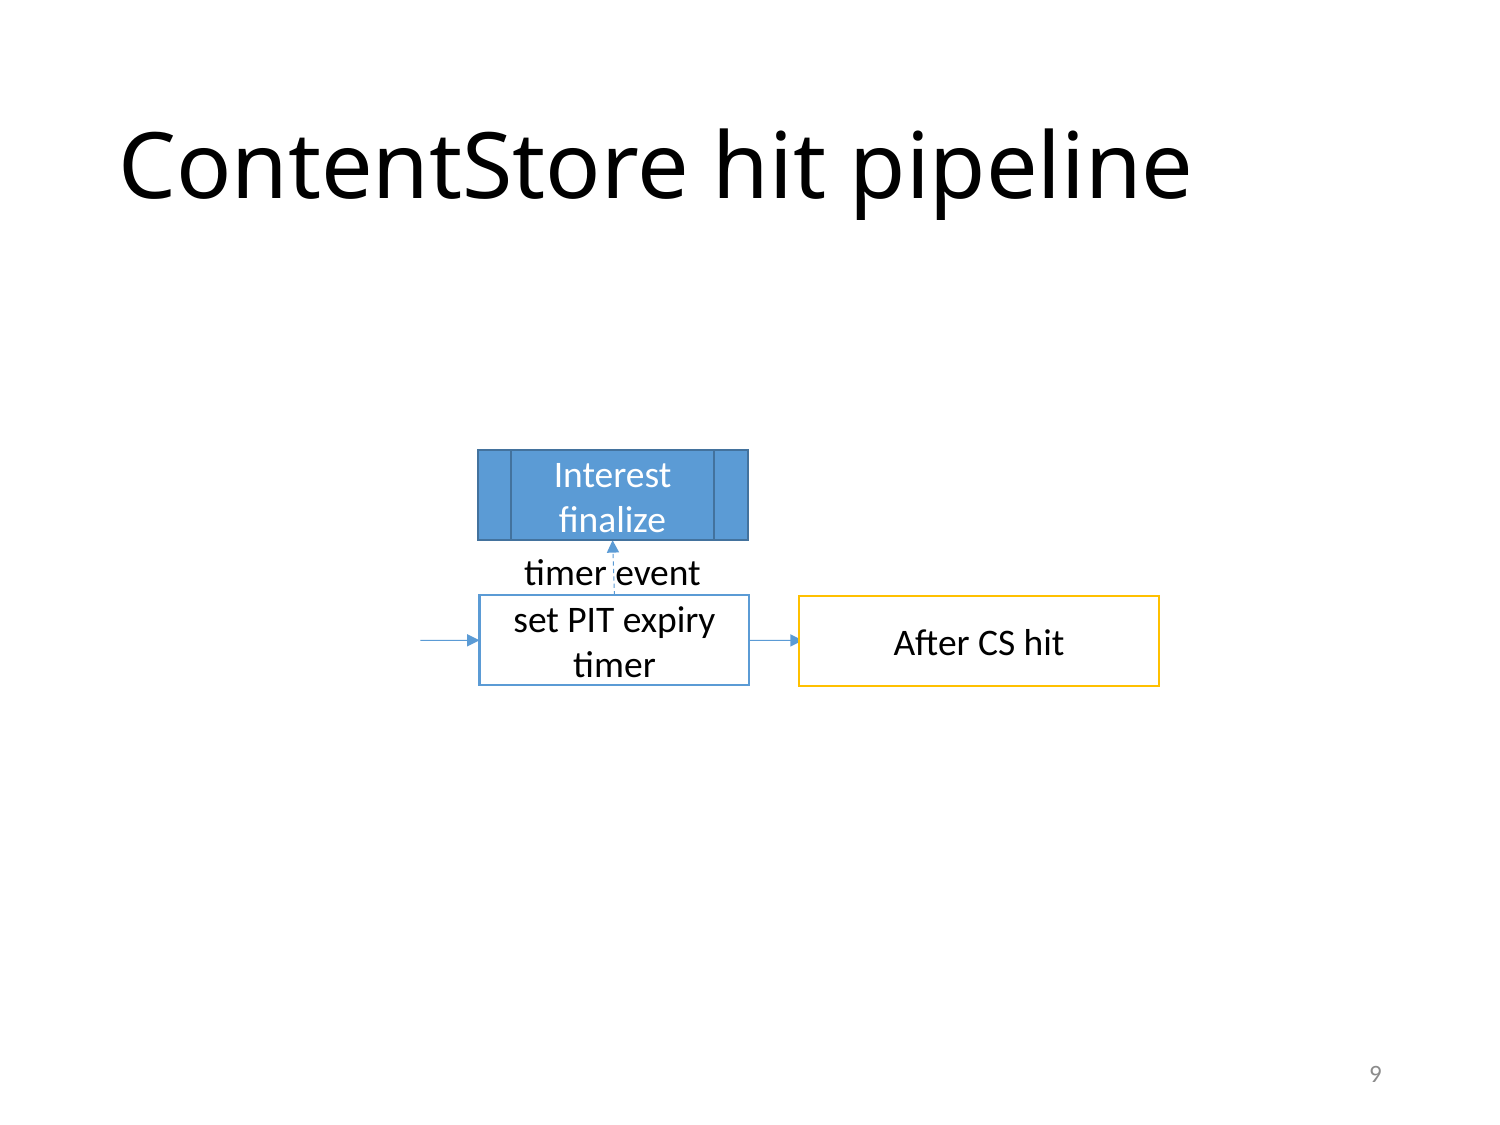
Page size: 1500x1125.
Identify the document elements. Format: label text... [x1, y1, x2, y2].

text_box Interest finalize [477, 449, 749, 541]
slide_number 9 [1059, 1042, 1397, 1103]
text_box timer event [509, 541, 716, 601]
text_box set PIT expiry timer [478, 594, 750, 686]
text_box After CS hit [798, 595, 1160, 687]
title ContentStore hit pipeline [103, 59, 1397, 278]
